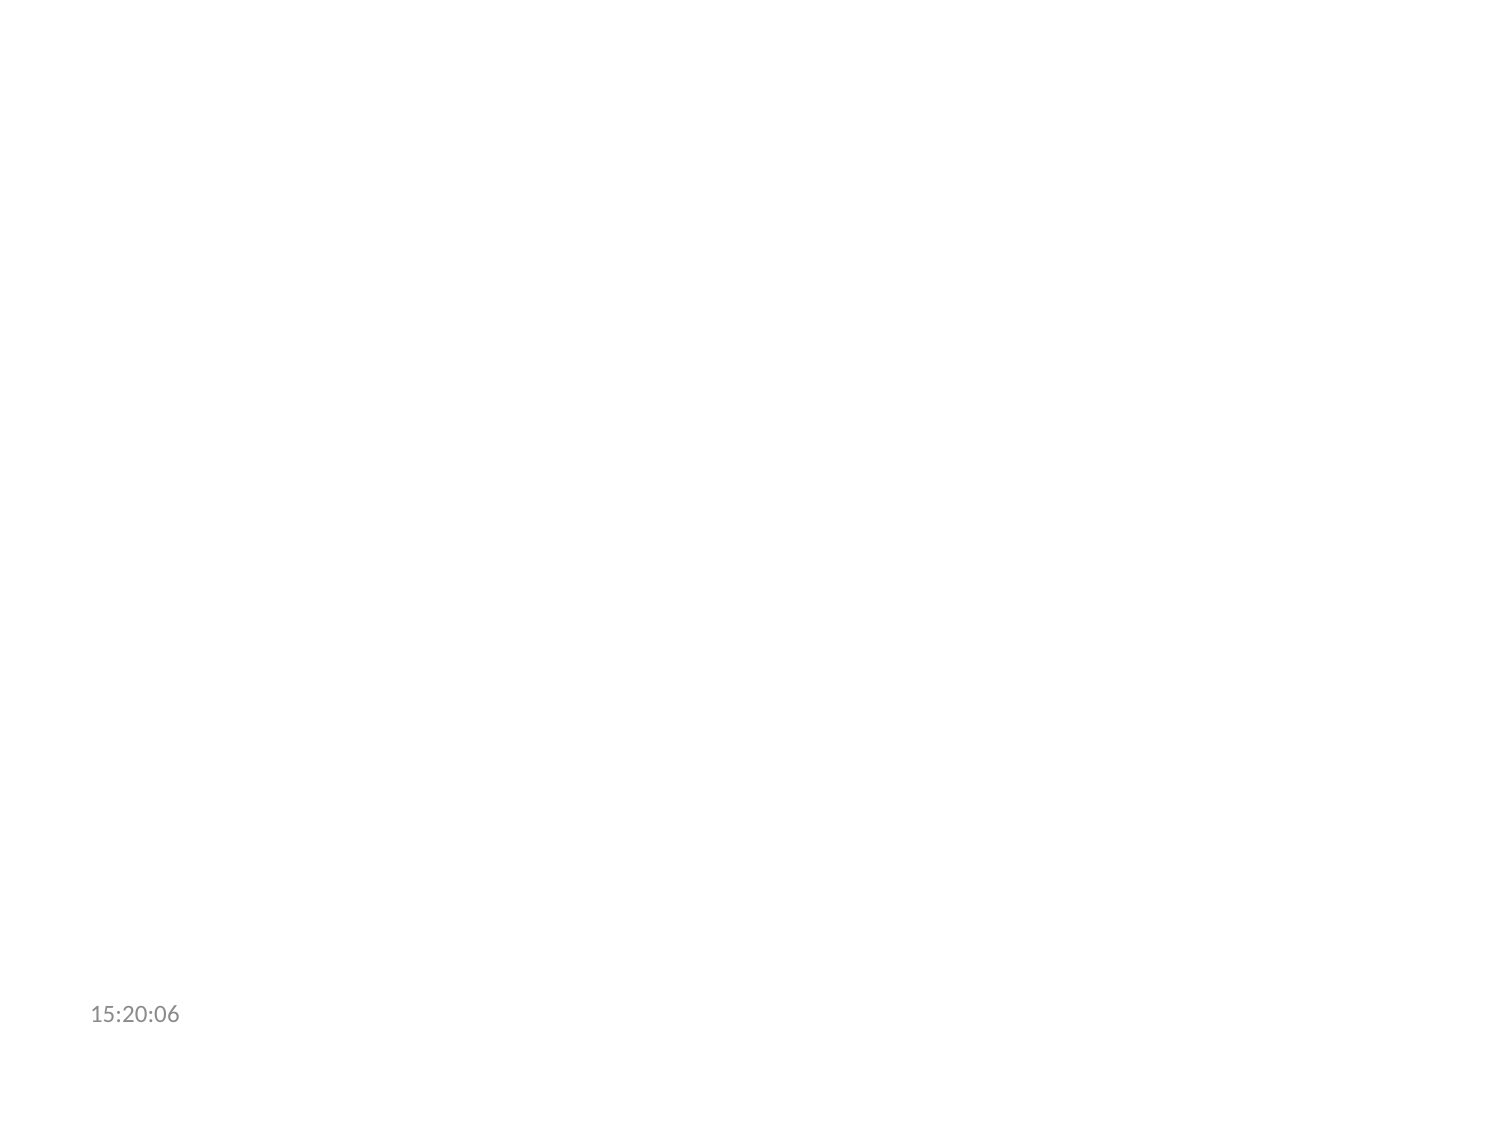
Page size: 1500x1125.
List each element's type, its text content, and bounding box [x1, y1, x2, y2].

text_box 15:35:09 [75, 982, 425, 1043]
